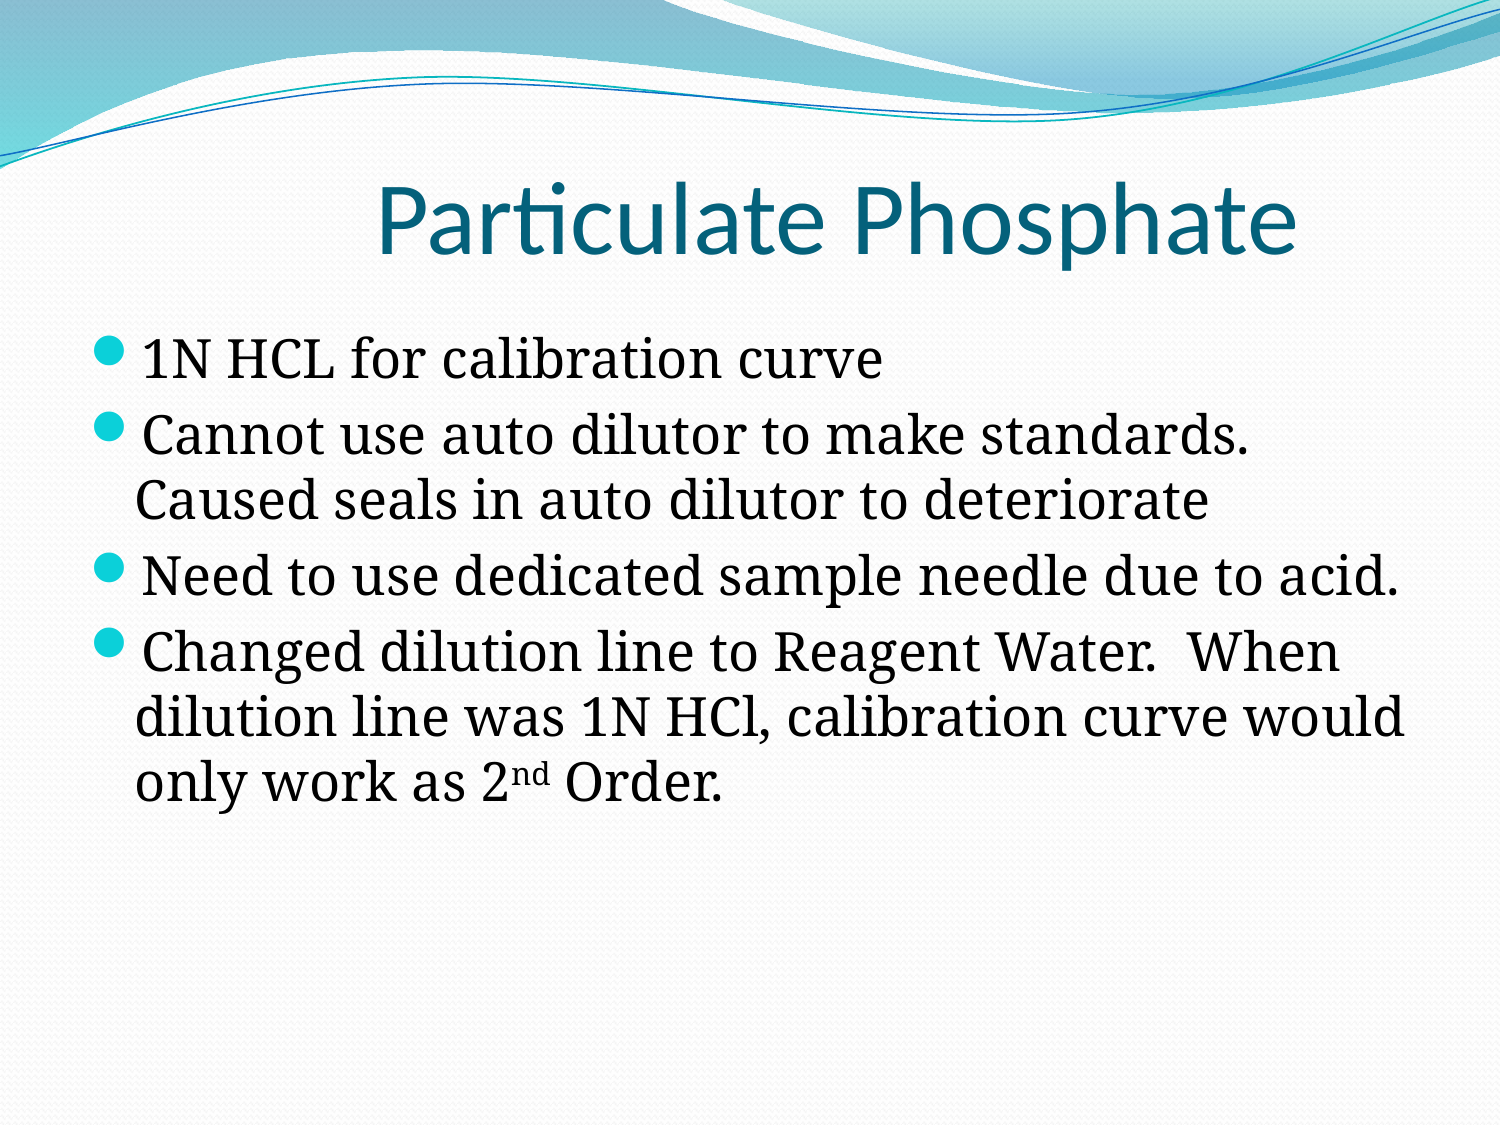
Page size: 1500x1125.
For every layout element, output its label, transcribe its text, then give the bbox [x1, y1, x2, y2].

list 1N HCL for calibration curve Cannot use auto dilutor to make standards. Caused seals in auto dilutor to deteriorate Need to use dedicated sample needle due to acid. Changed dilution line to Reagent Water. When dilution line was 1N HCl, calibration curve would only work as 2nd Order. [75, 317, 1425, 1038]
title Particulate Phosphate [375, 87, 1300, 275]
